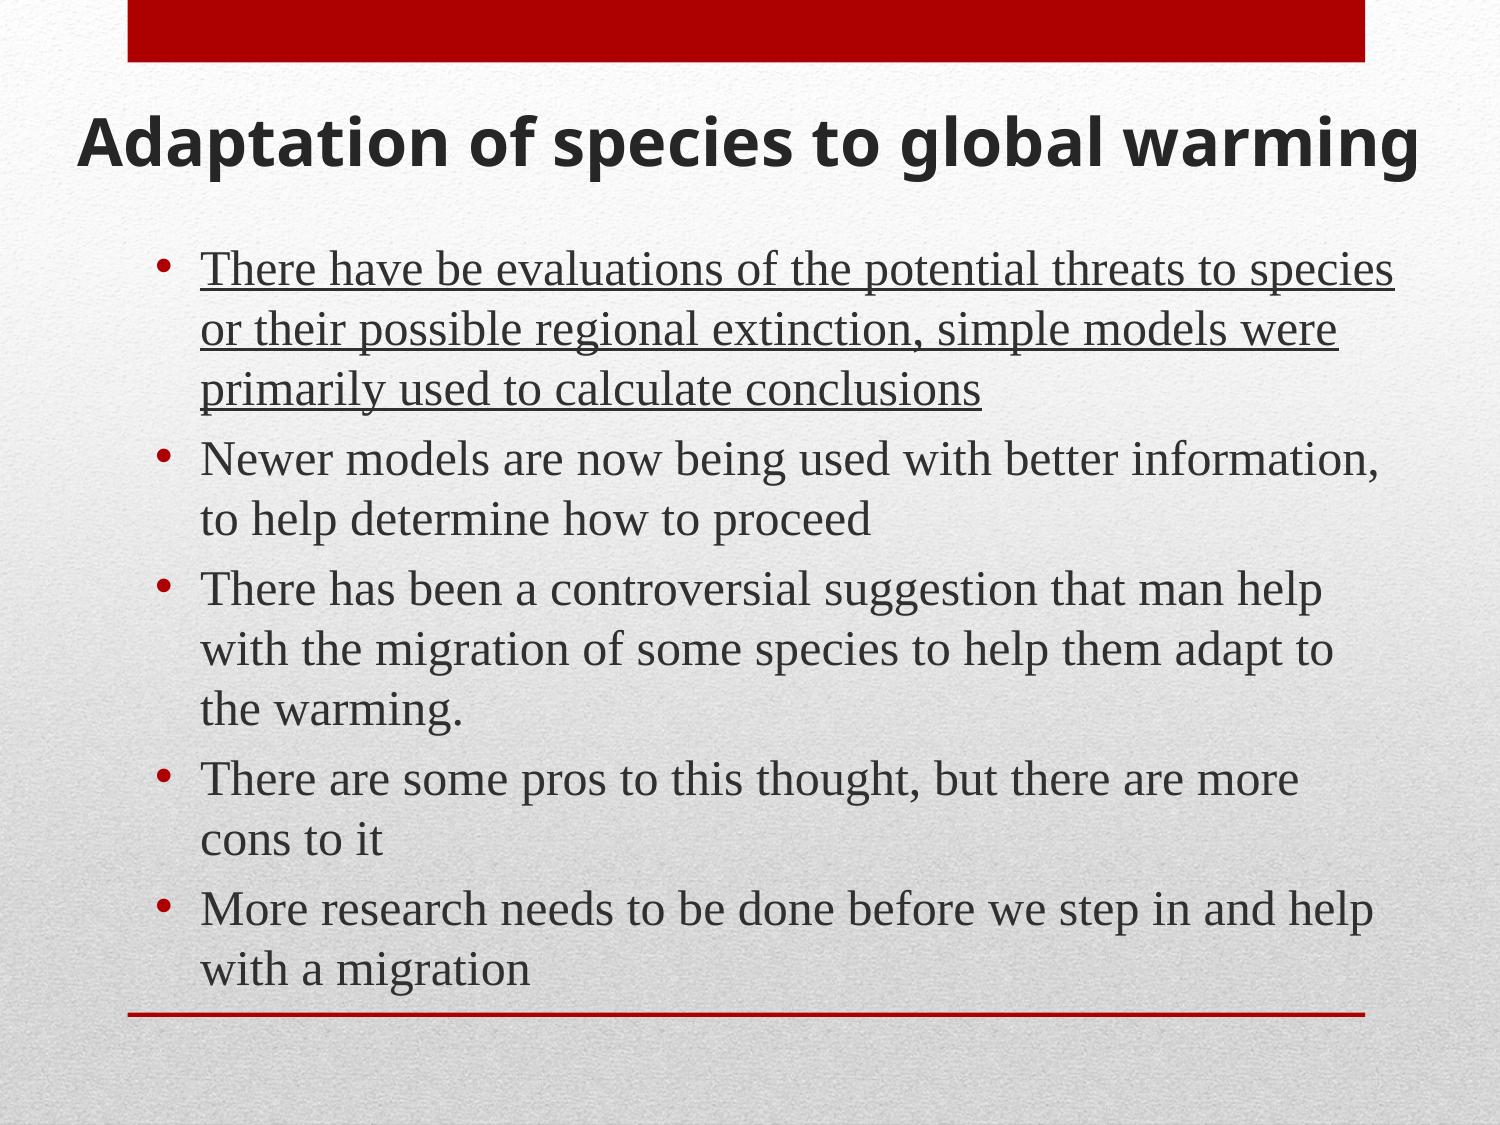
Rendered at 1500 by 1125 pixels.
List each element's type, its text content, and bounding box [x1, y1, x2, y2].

title Adaptation of species to global warming [37, 75, 1463, 188]
list There have be evaluations of the potential threats to species or their possible regional extinction, simple models were primarily used to calculate conclusions Newer models are now being used with better information, to help determine how to proceed There has been a controversial suggestion that man help with the migration of some species to help them adapt to the warming. There are some pros to this thought, but there are more cons to it More research needs to be done before we step in and help with a migration [87, 224, 1413, 1050]
